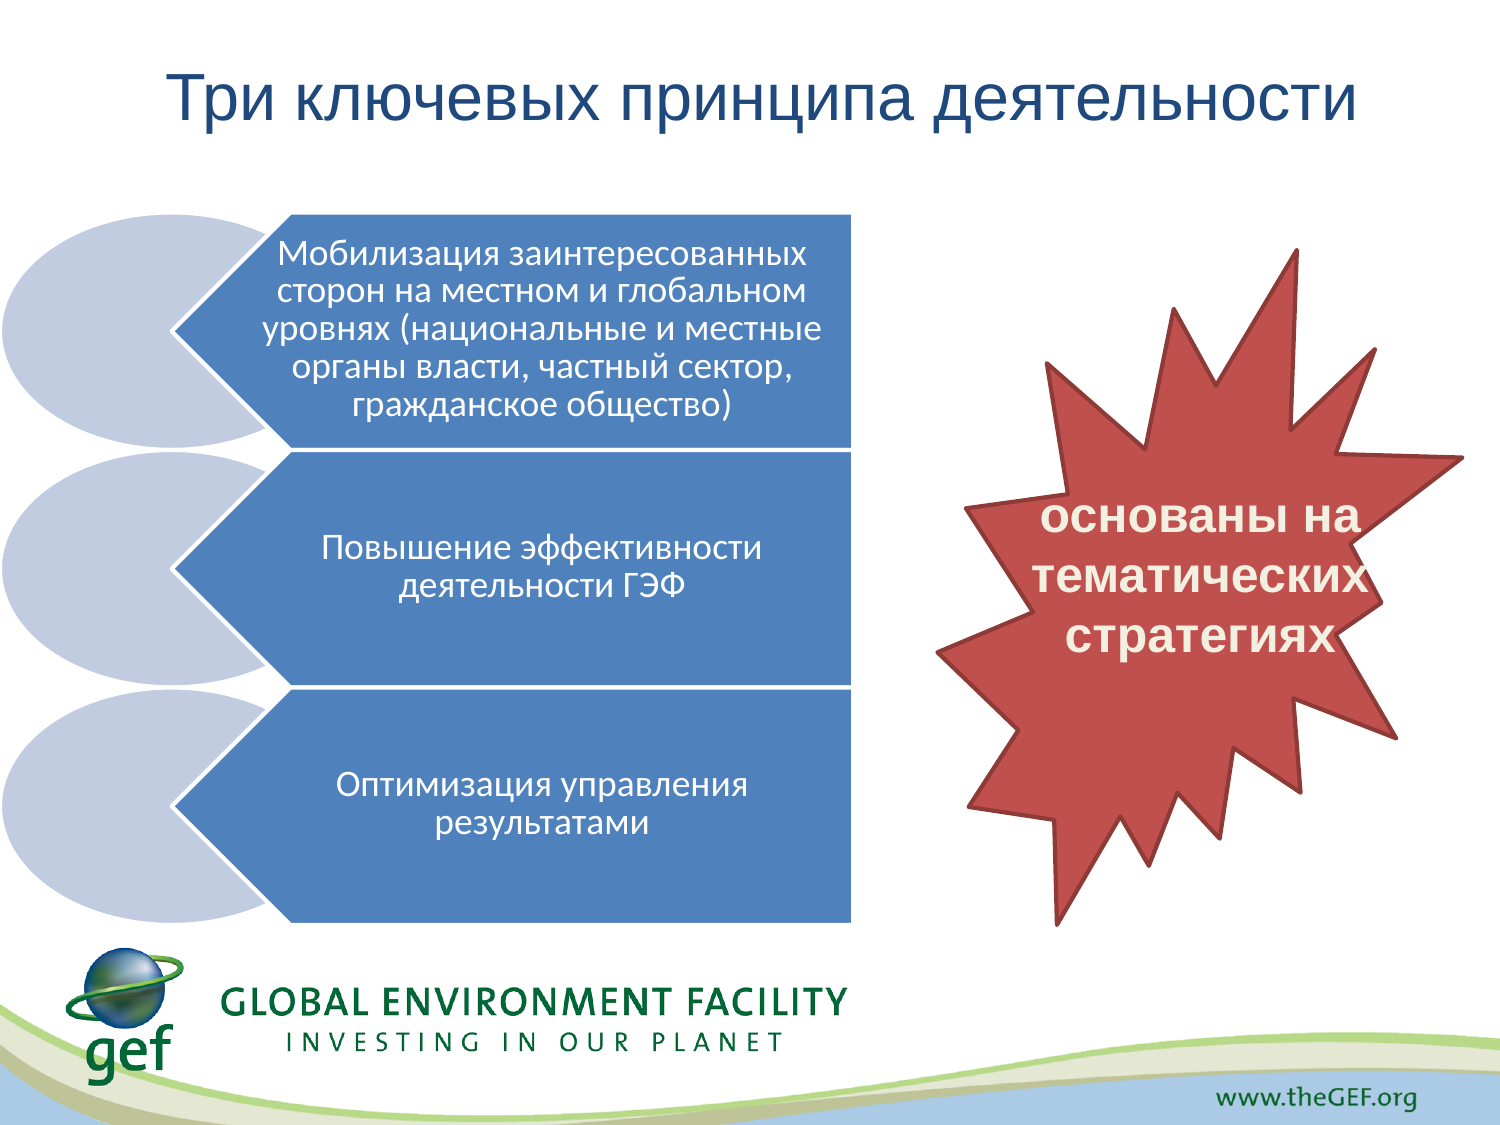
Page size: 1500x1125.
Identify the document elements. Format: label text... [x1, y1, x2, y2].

text_box [1029, 670, 1399, 927]
title Три ключевых принципа деятельности [87, 0, 1438, 188]
text_box [1044, 247, 1465, 518]
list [0, 212, 1026, 926]
text_box основаны на тематических стратегиях [1029, 474, 1388, 670]
picture [0, 920, 1500, 1125]
